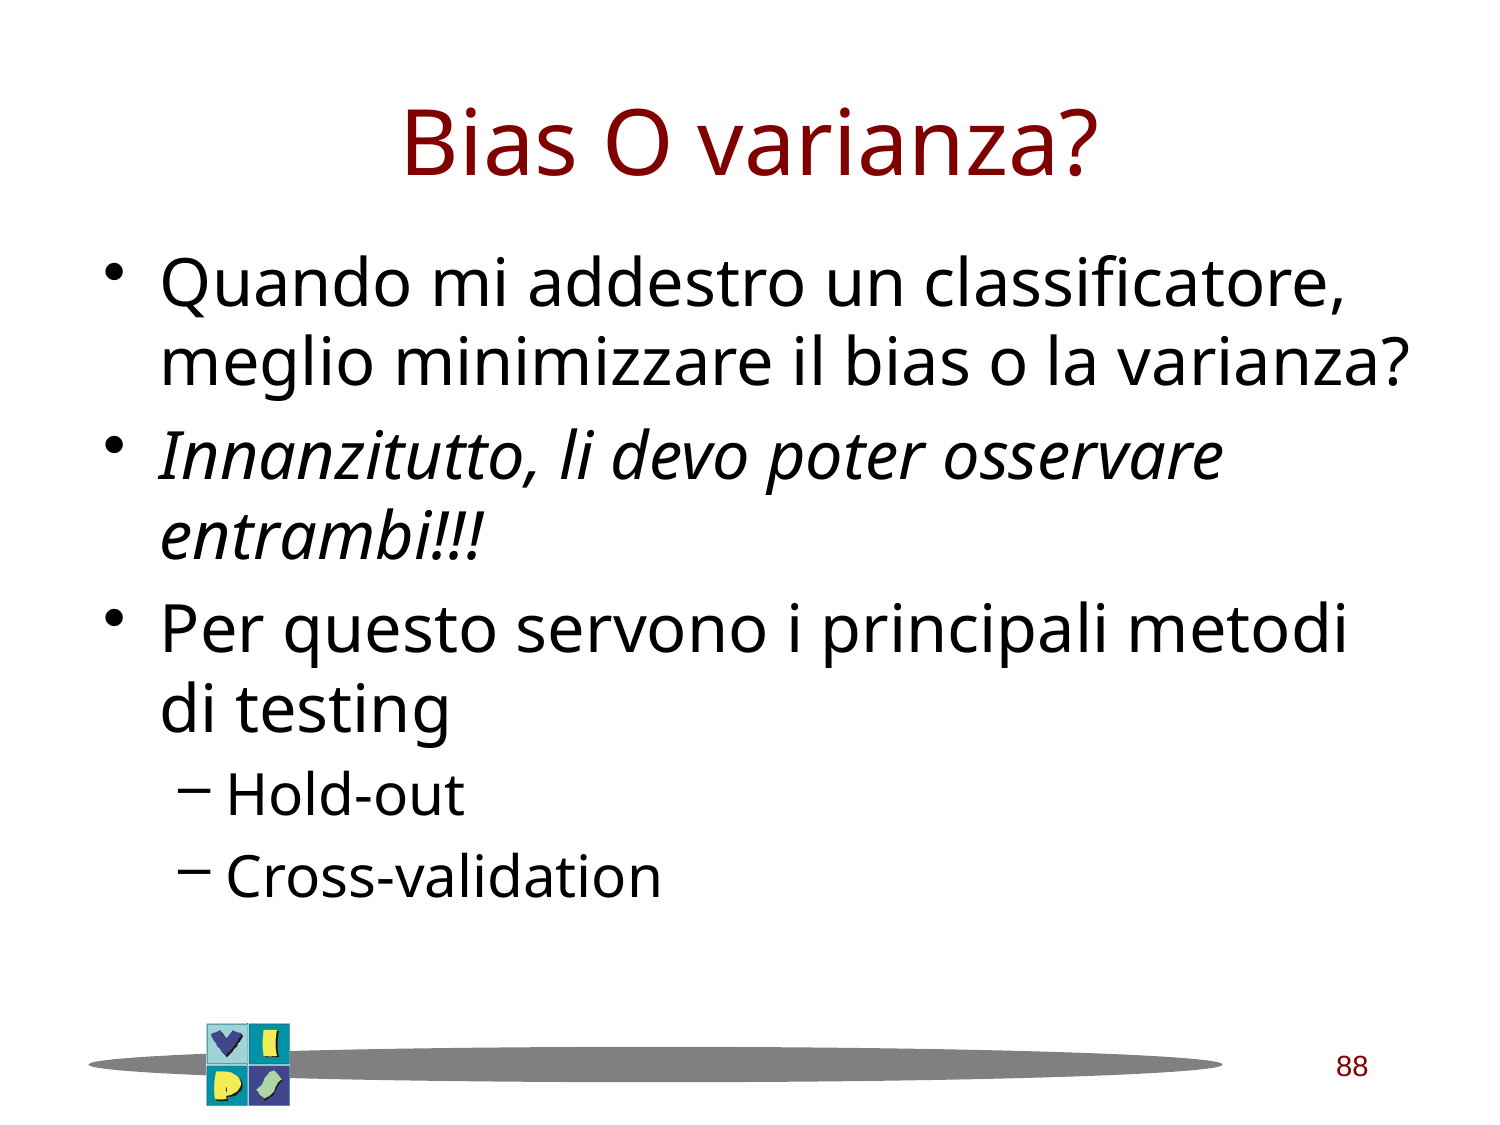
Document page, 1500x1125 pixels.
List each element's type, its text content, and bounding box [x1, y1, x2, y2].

list Quando mi addestro un classificatore, meglio minimizzare il bias o la varianza? Innanzitutto, li devo poter osservare entrambi!!! Per questo servono i principali metodi di testing Hold-out Cross-validation [88, 231, 1439, 975]
picture [206, 1023, 290, 1106]
slide_number 88 [1033, 1039, 1384, 1118]
title Bias O varianza? [75, 45, 1425, 233]
